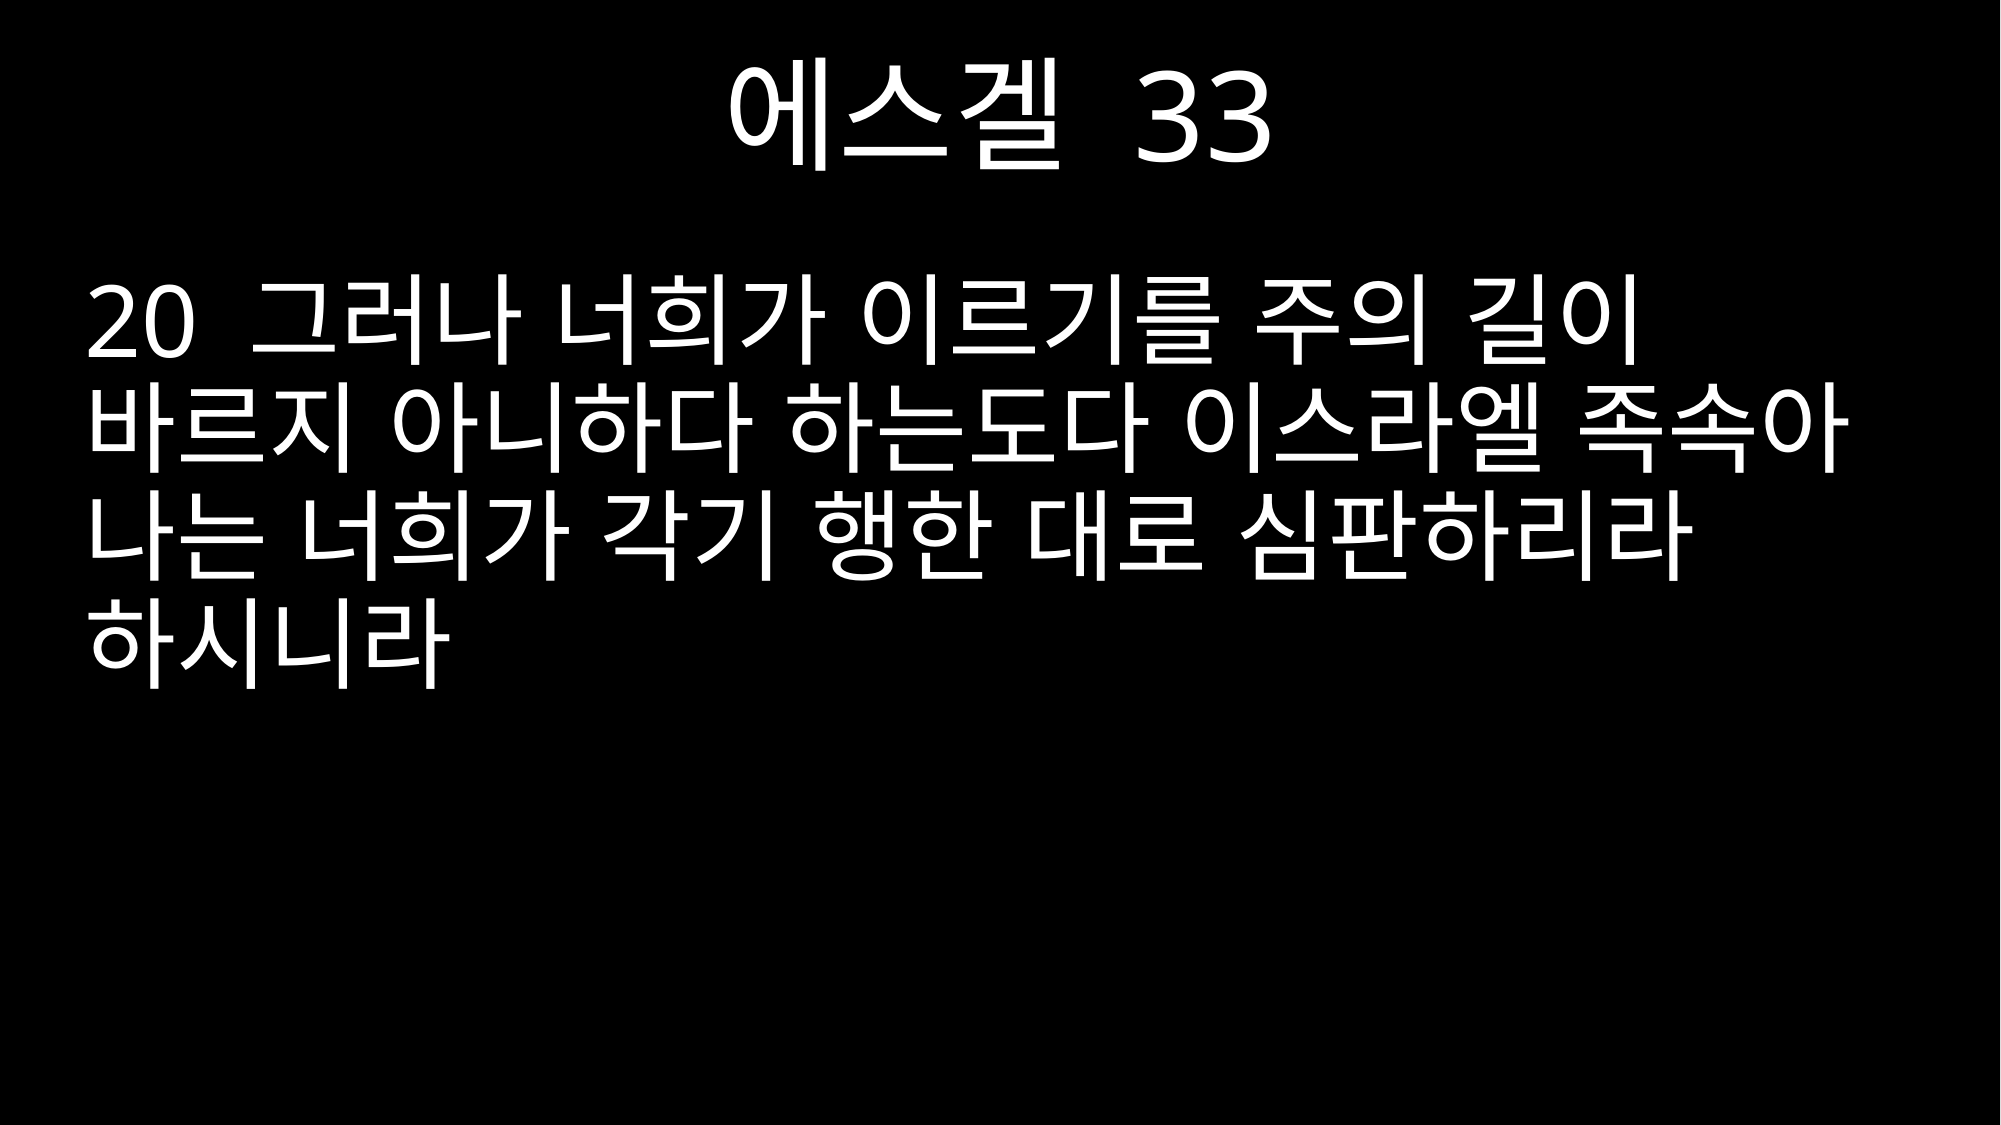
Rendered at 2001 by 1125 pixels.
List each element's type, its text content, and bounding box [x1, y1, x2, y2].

picture [0, 0, 2001, 1125]
footer 에스겔 33 [0, 32, 2000, 192]
list 20 그러나 너희가 이르기를 주의 길이 바르지 아니하다 하는도다 이스라엘 족속아 나는 너희가 각기 행한 대로 심판하리라 하시니라 [69, 263, 1953, 423]
